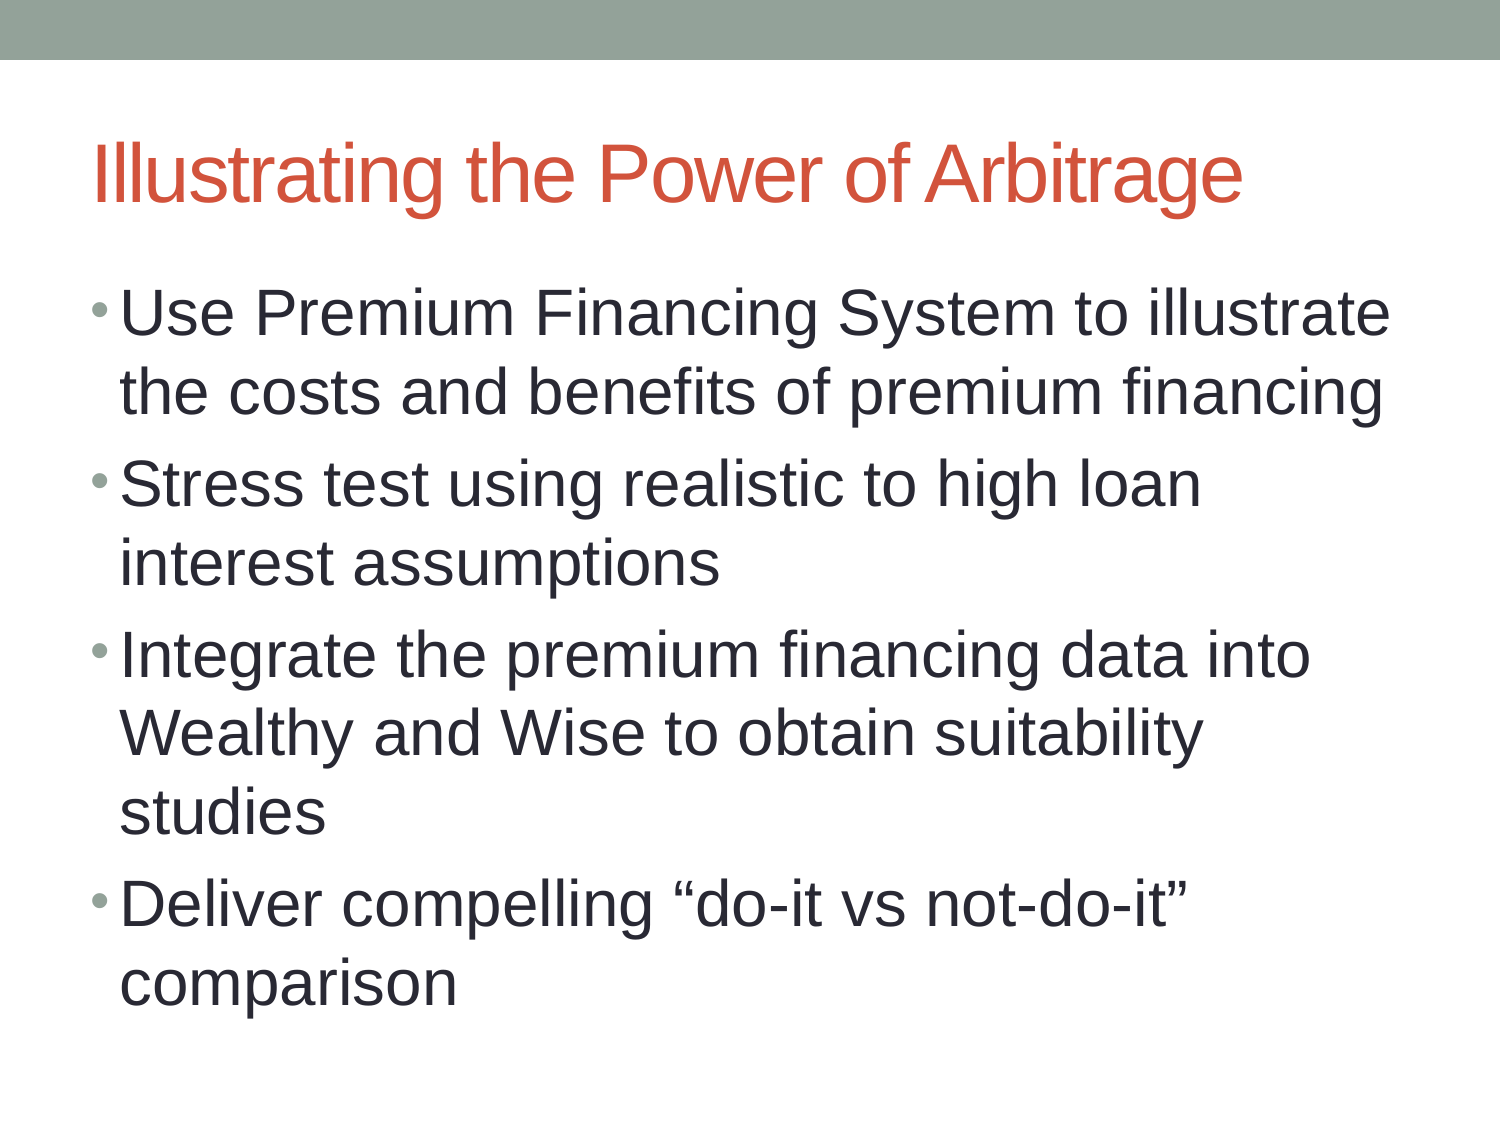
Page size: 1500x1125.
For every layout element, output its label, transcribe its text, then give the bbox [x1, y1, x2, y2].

title Illustrating the Power of Arbitrage [75, 87, 1425, 250]
list Use Premium Financing System to illustrate the costs and benefits of premium financing Stress test using realistic to high loan interest assumptions Integrate the premium financing data into Wealthy and Wise to obtain suitability studies Deliver compelling “do-it vs not-do-it” comparison [75, 262, 1425, 1063]
